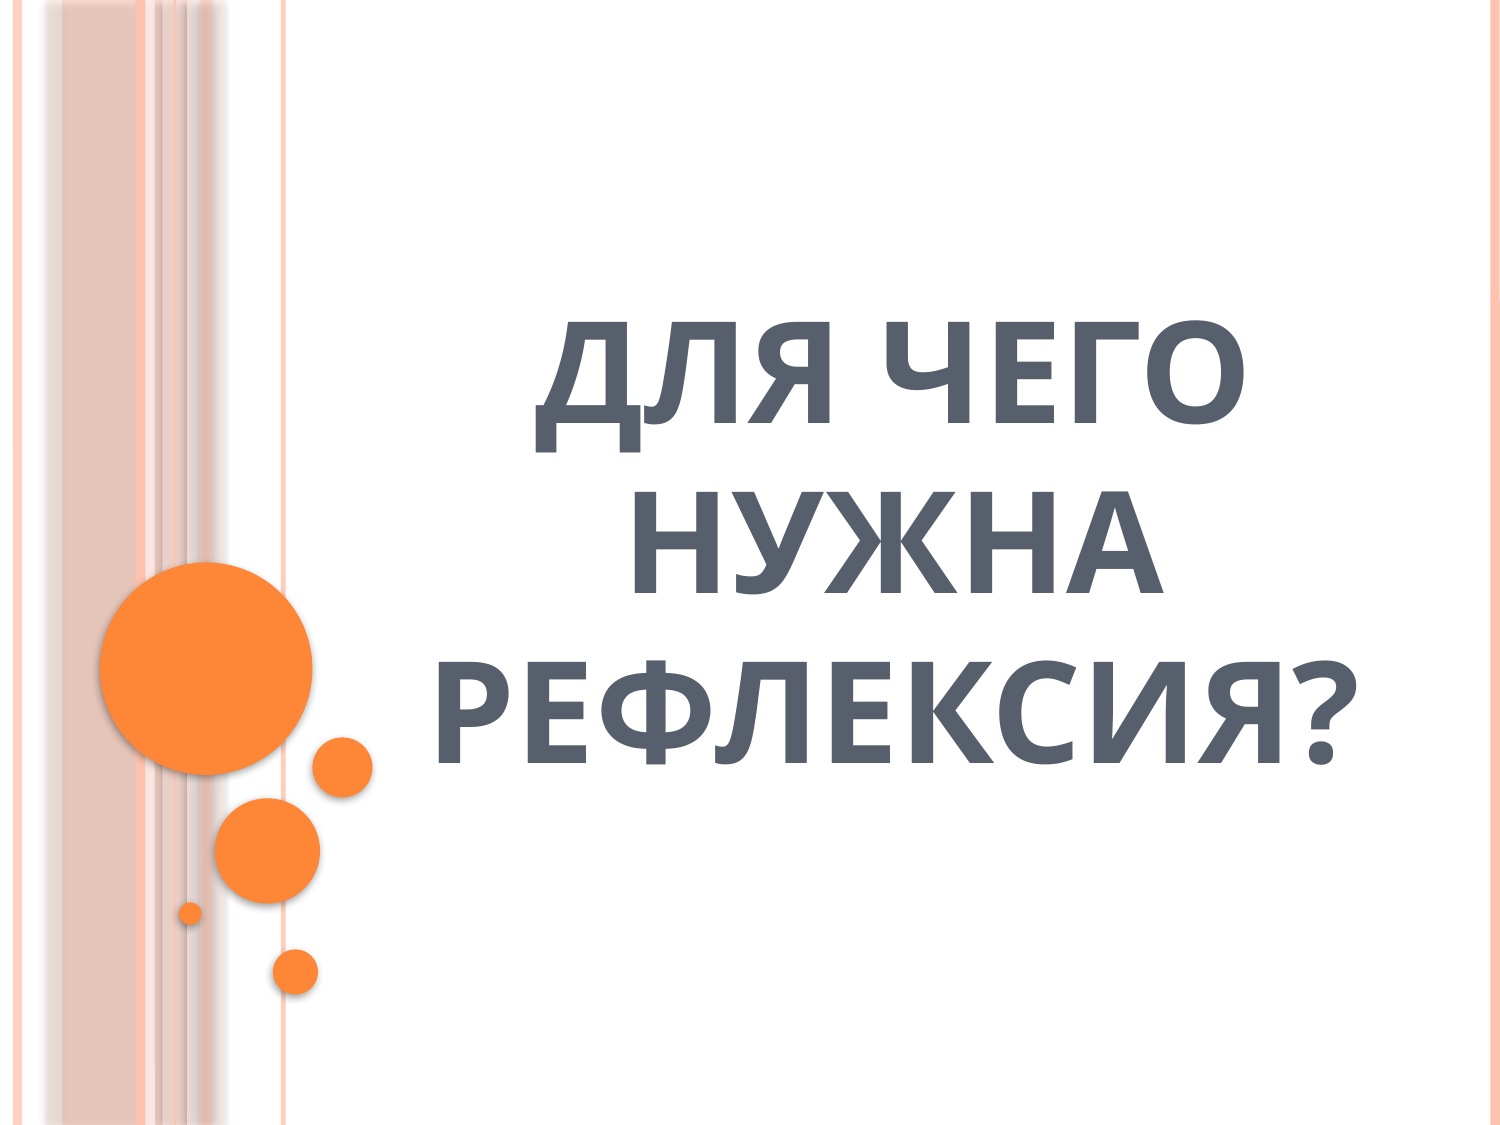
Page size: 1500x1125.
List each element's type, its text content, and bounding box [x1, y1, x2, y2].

title Для чего нужна рефлексия? [375, 262, 1413, 850]
